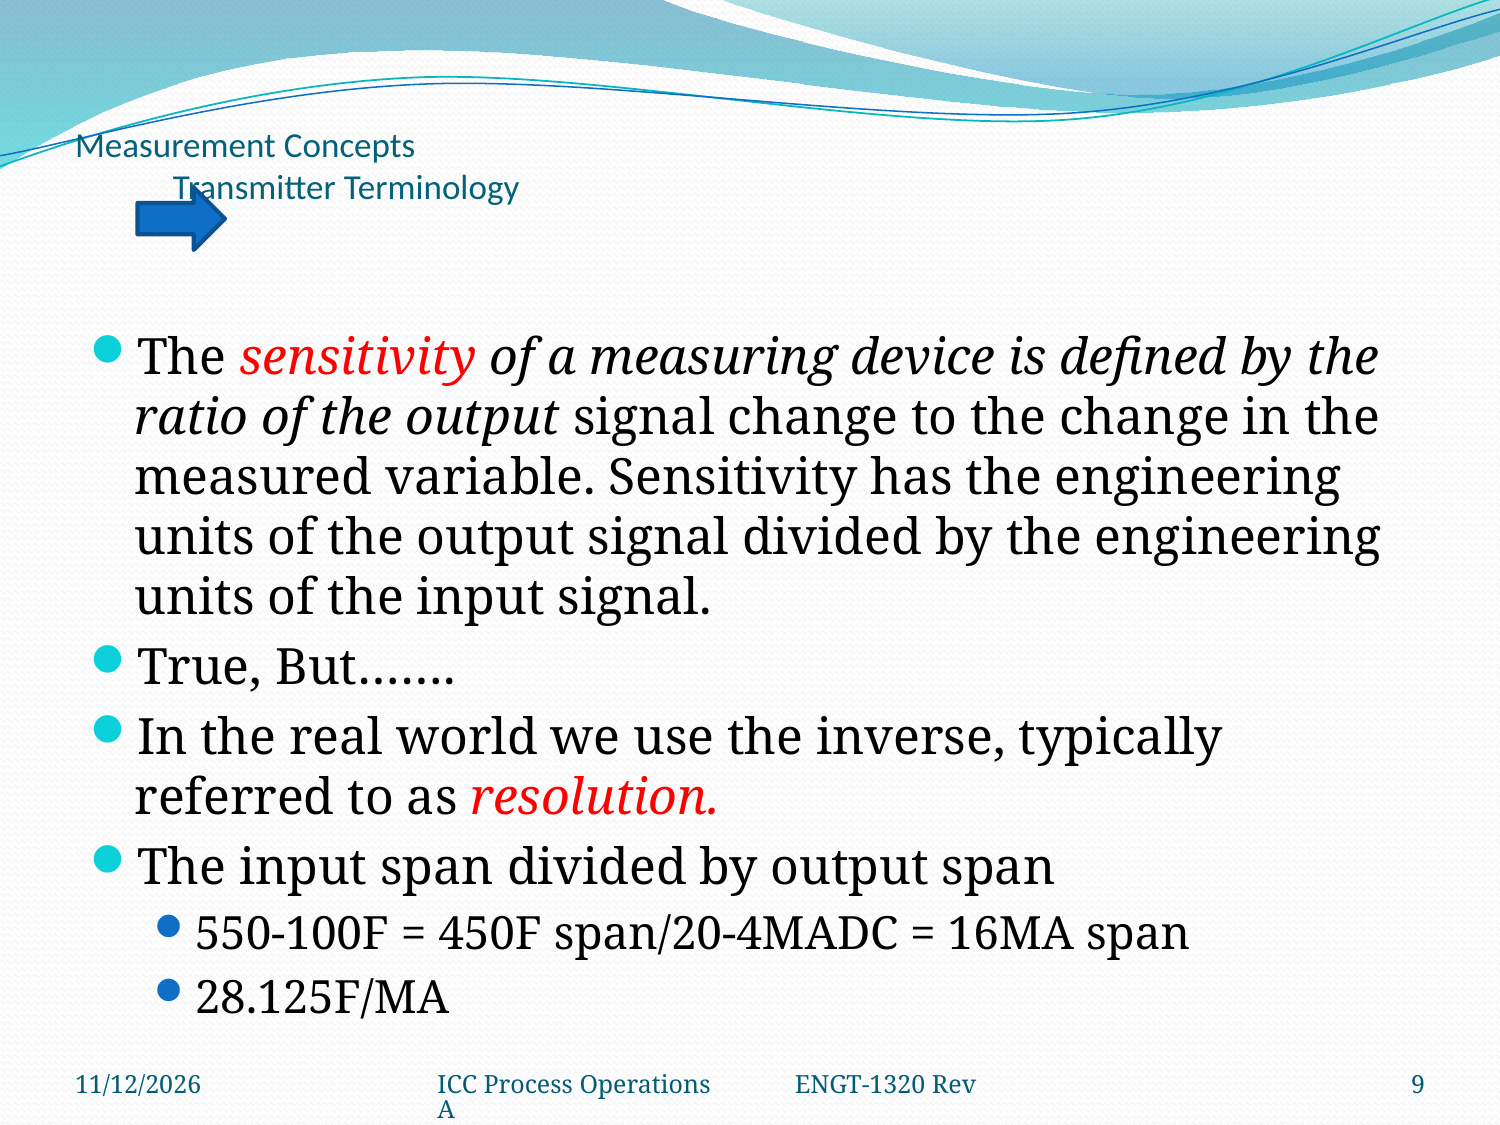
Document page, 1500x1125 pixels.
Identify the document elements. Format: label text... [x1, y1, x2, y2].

text_box [135, 185, 228, 252]
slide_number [75, 1042, 425, 1103]
title Measurement Concepts Transmitter Terminology [75, 115, 1425, 250]
slide_number 9 [1299, 1042, 1425, 1103]
footer ICC Process Operations ENGT-1320 Rev A [437, 1042, 988, 1103]
list The sensitivity of a measuring device is defined by the ratio of the output signal change to the change in the measured variable. Sensitivity has the engineering units of the output signal divided by the engineering units of the input signal. True, But……. In the real world we use the inverse, typically referred to as resolution. The input span divided by output span 550-100F = 450F span/20-4MADC = 16MA span 28.125F/MA [75, 317, 1425, 1038]
